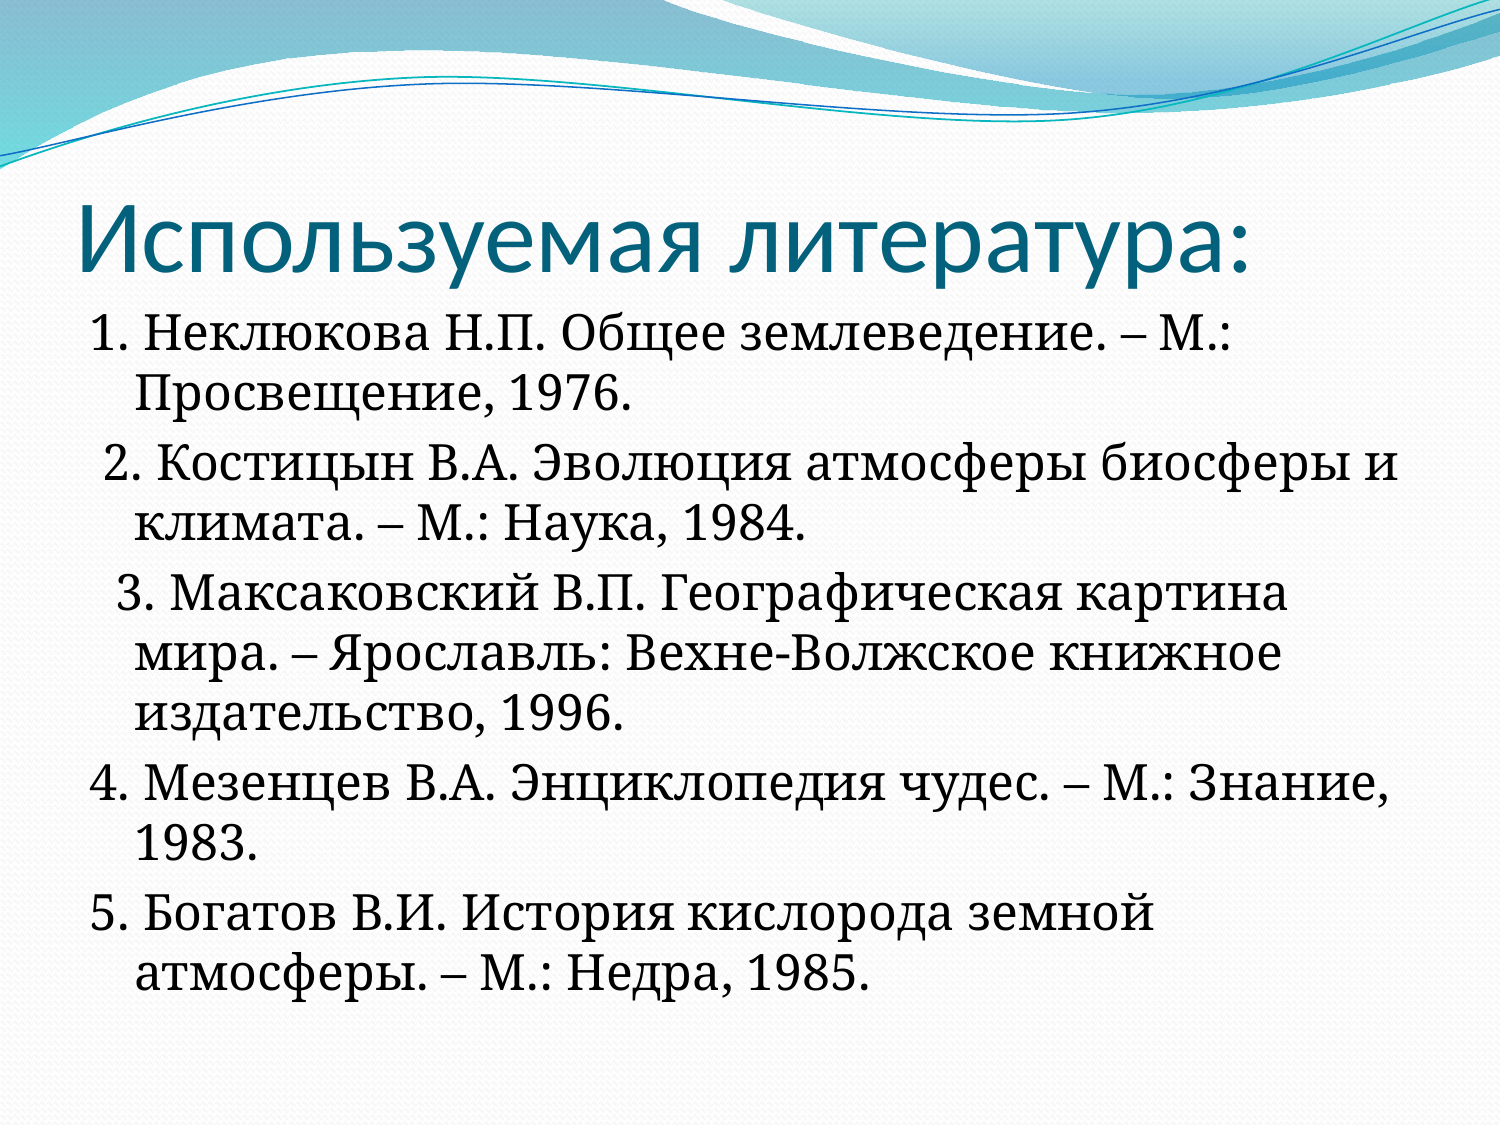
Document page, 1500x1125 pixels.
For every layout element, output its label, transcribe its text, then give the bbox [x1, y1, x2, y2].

list 1. Неклюкова Н.П. Общее землеведение. – М.: Просвещение, 1976. 2. Костицын В.А. Эволюция атмосферы биосферы и климата. – М.: Наука, 1984. 3. Максаковский В.П. Географическая картина мира. – Ярославль: Вехне-Волжское книжное издательство, 1996. 4. Мезенцев В.А. Энциклопедия чудес. – М.: Знание, 1983. 5. Богатов В.И. История кислорода земной атмосферы. – М.: Недра, 1985. [75, 292, 1425, 1038]
title Используемая литература: [75, 115, 1425, 292]
